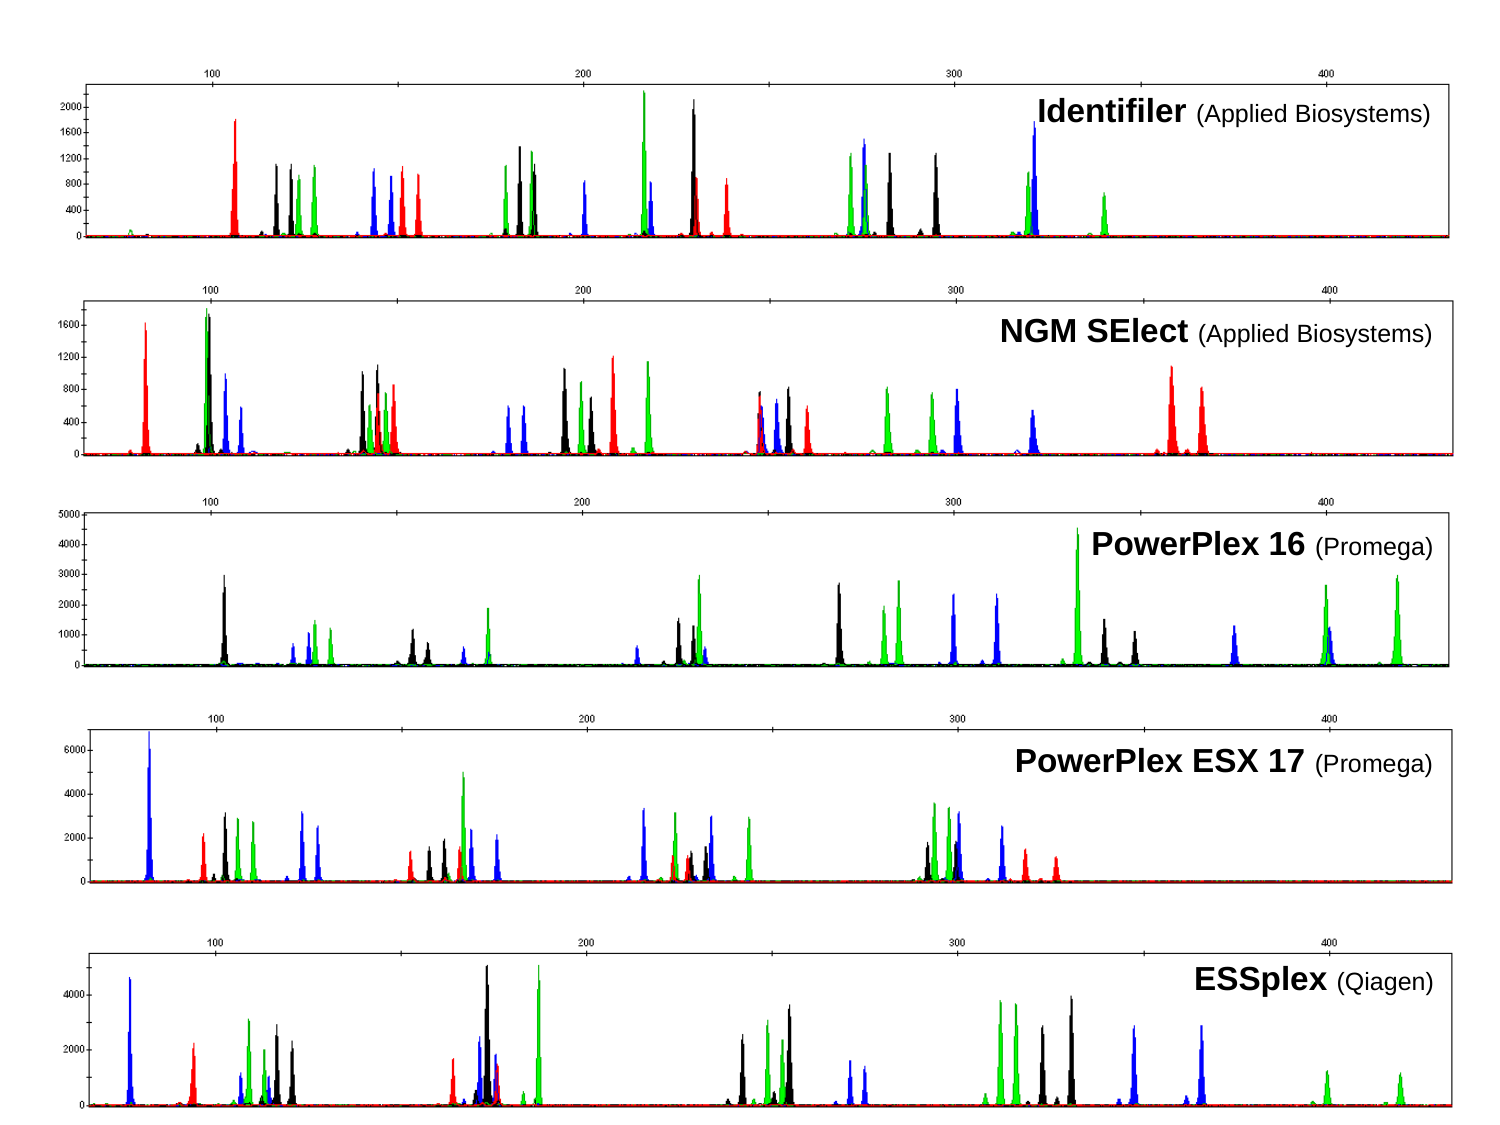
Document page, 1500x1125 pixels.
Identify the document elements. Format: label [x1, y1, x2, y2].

picture [49, 487, 1457, 675]
picture [56, 275, 1459, 463]
picture [54, 62, 1457, 246]
picture [56, 931, 1459, 1113]
picture [57, 705, 1458, 888]
